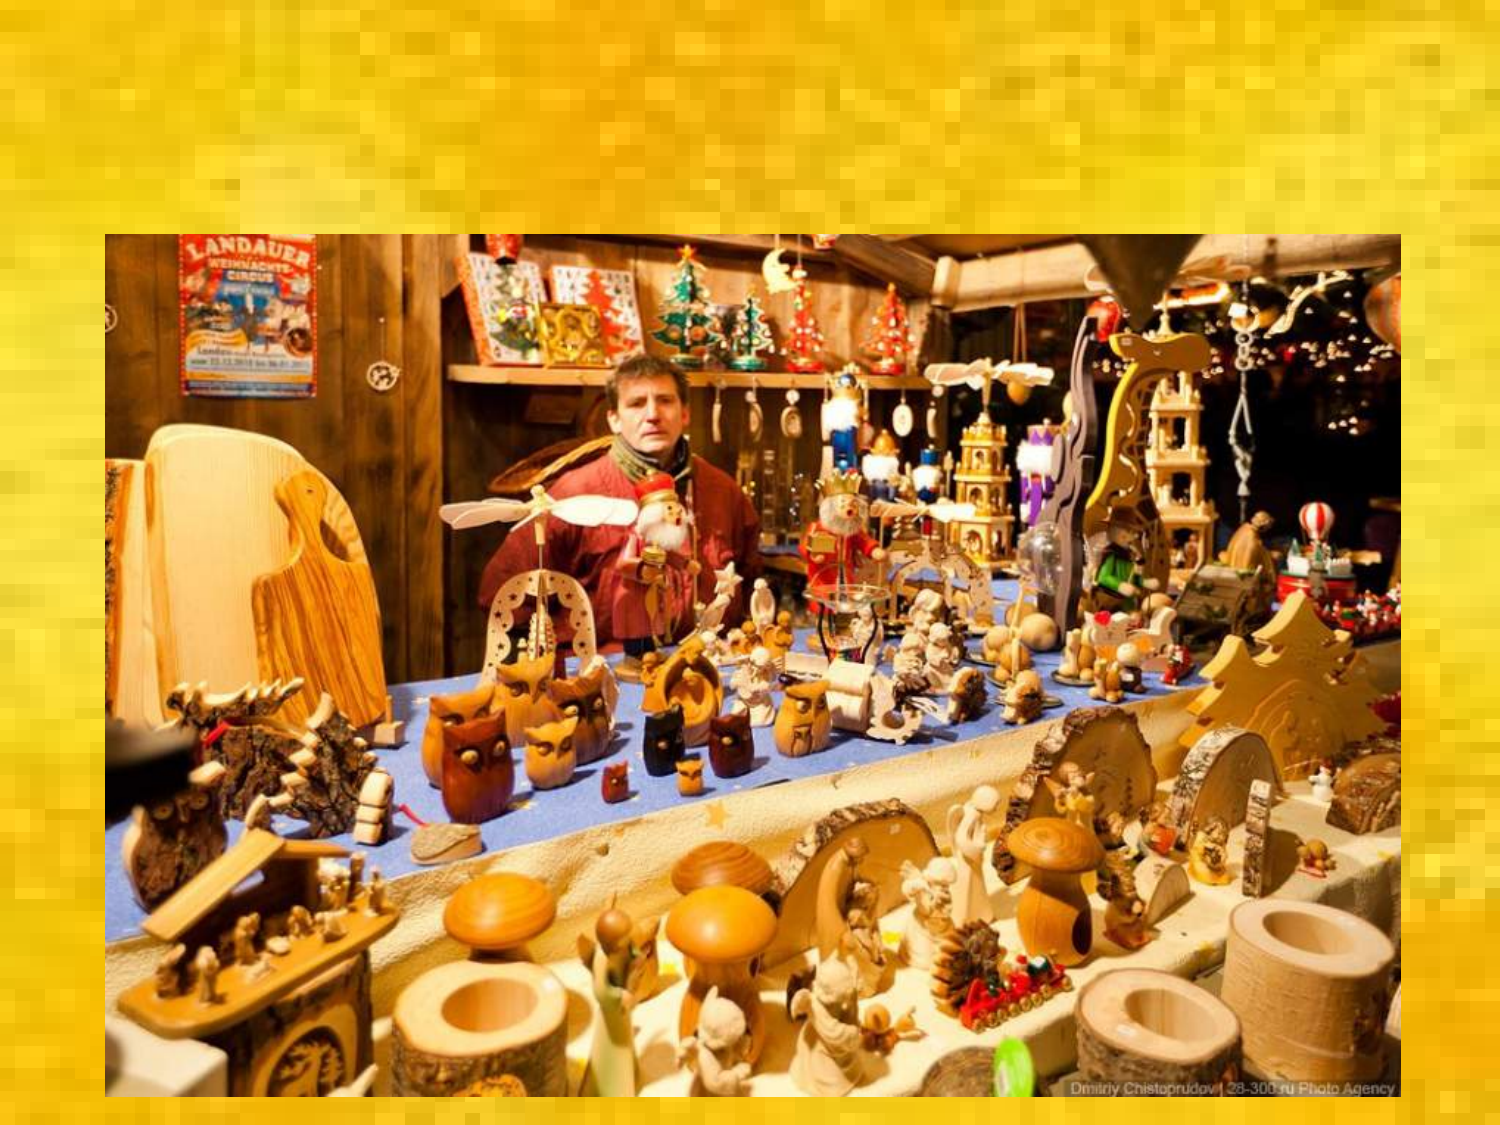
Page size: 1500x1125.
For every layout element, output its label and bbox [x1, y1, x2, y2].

picture [0, 0, 1500, 1125]
list [105, 234, 1401, 1098]
